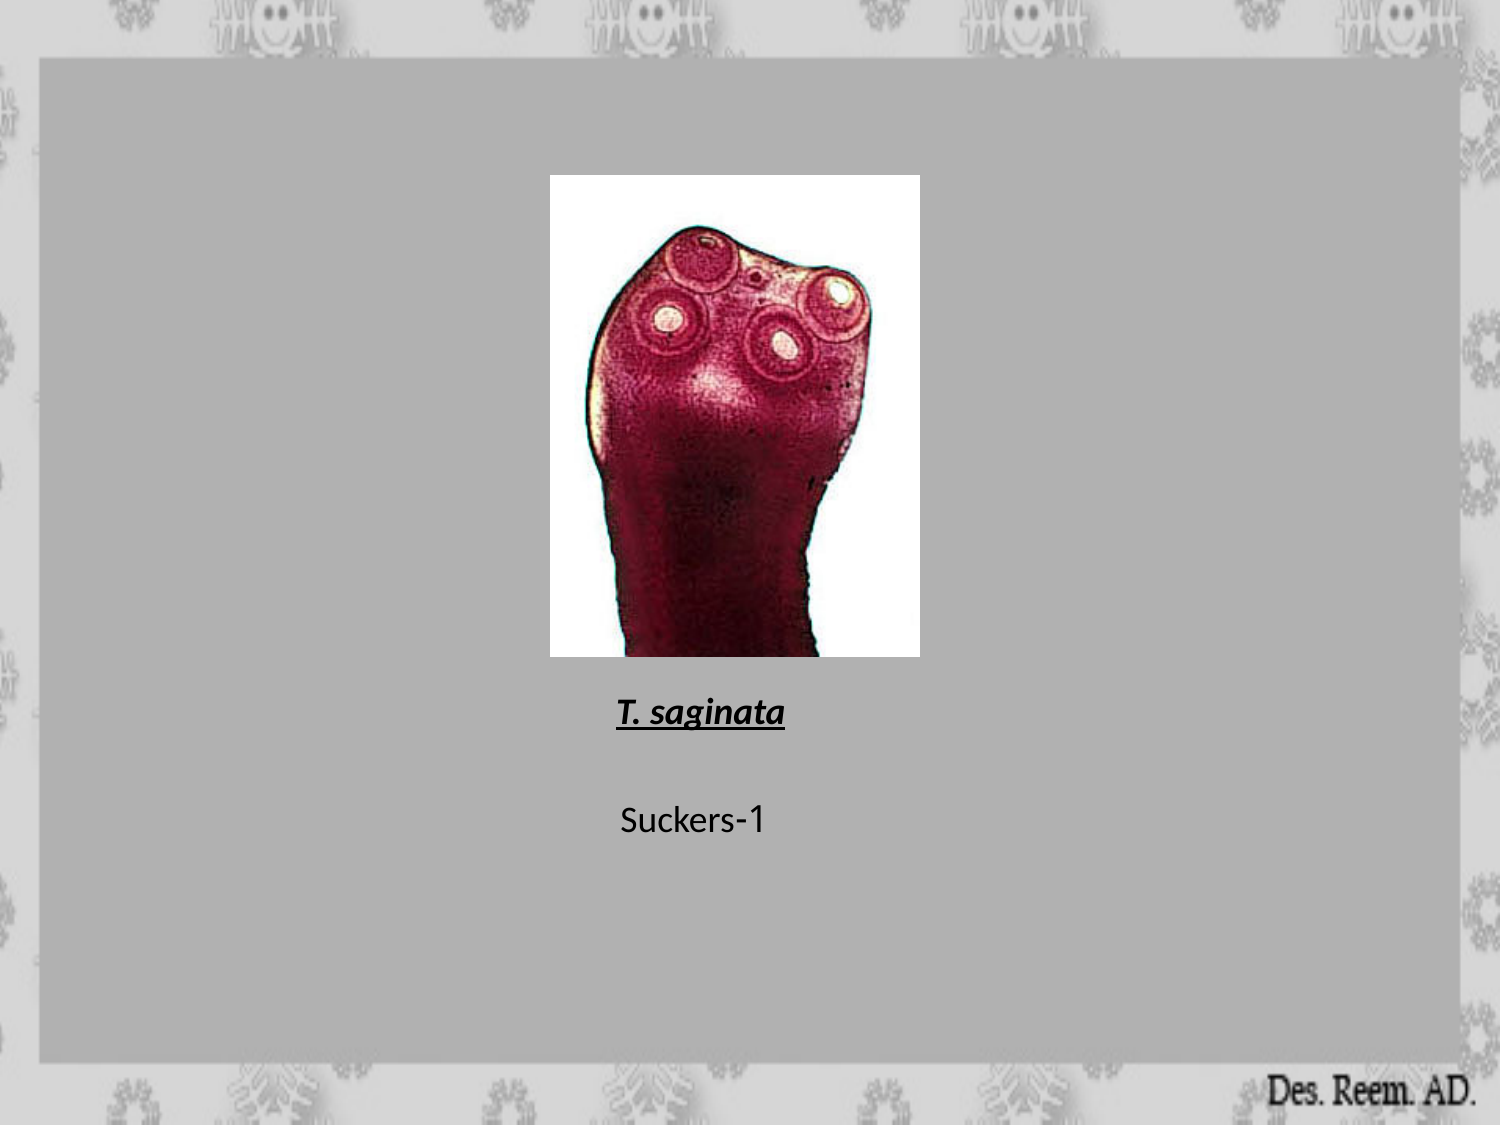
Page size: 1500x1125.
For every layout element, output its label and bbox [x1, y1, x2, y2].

text_box [550, 175, 920, 849]
picture [0, 0, 1500, 1125]
